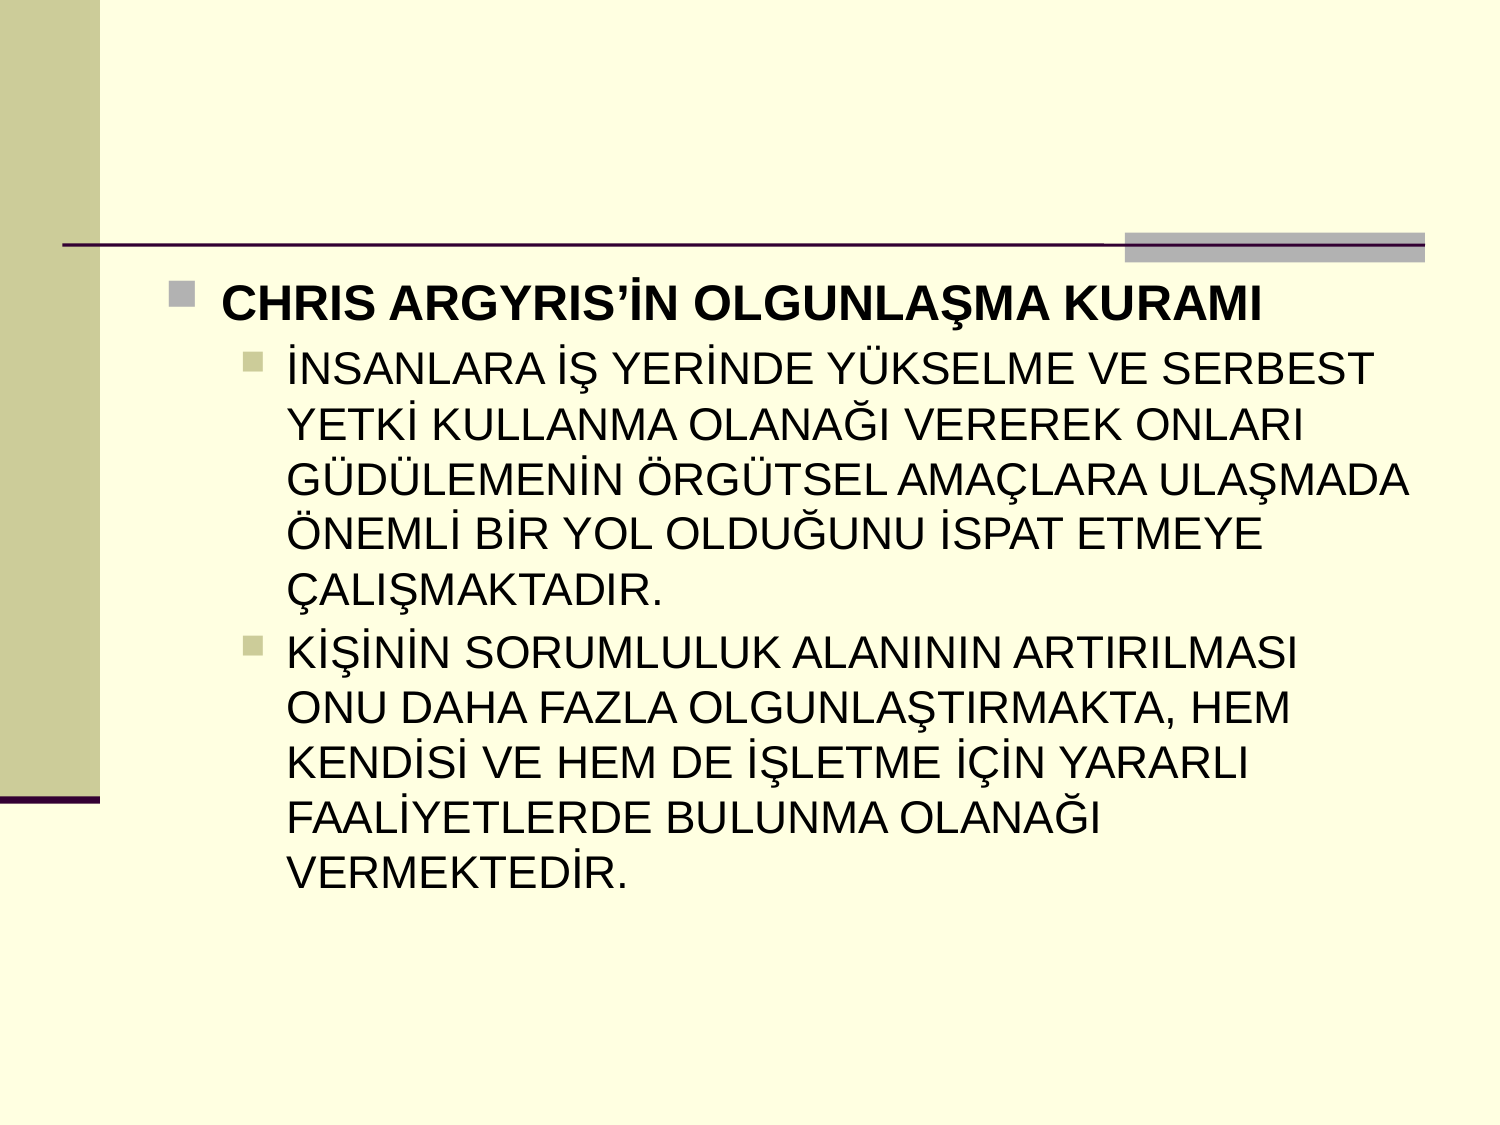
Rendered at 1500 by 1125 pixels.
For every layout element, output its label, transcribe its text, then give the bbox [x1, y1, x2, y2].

list CHRIS ARGYRIS’İN OLGUNLAŞMA KURAMI İNSANLARA İŞ YERİNDE YÜKSELME VE SERBEST YETKİ KULLANMA OLANAĞI VEREREK ONLARI GÜDÜLEMENİN ÖRGÜTSEL AMAÇLARA ULAŞMADA ÖNEMLİ BİR YOL OLDUĞUNU İSPAT ETMEYE ÇALIŞMAKTADIR. KİŞİNİN SORUMLULUK ALANININ ARTIRILMASI ONU DAHA FAZLA OLGUNLAŞTIRMAKTA, HEM KENDİSİ VE HEM DE İŞLETME İÇİN YARARLI FAALİYETLERDE BULUNMA OLANAĞI VERMEKTEDİR. [149, 262, 1426, 1006]
